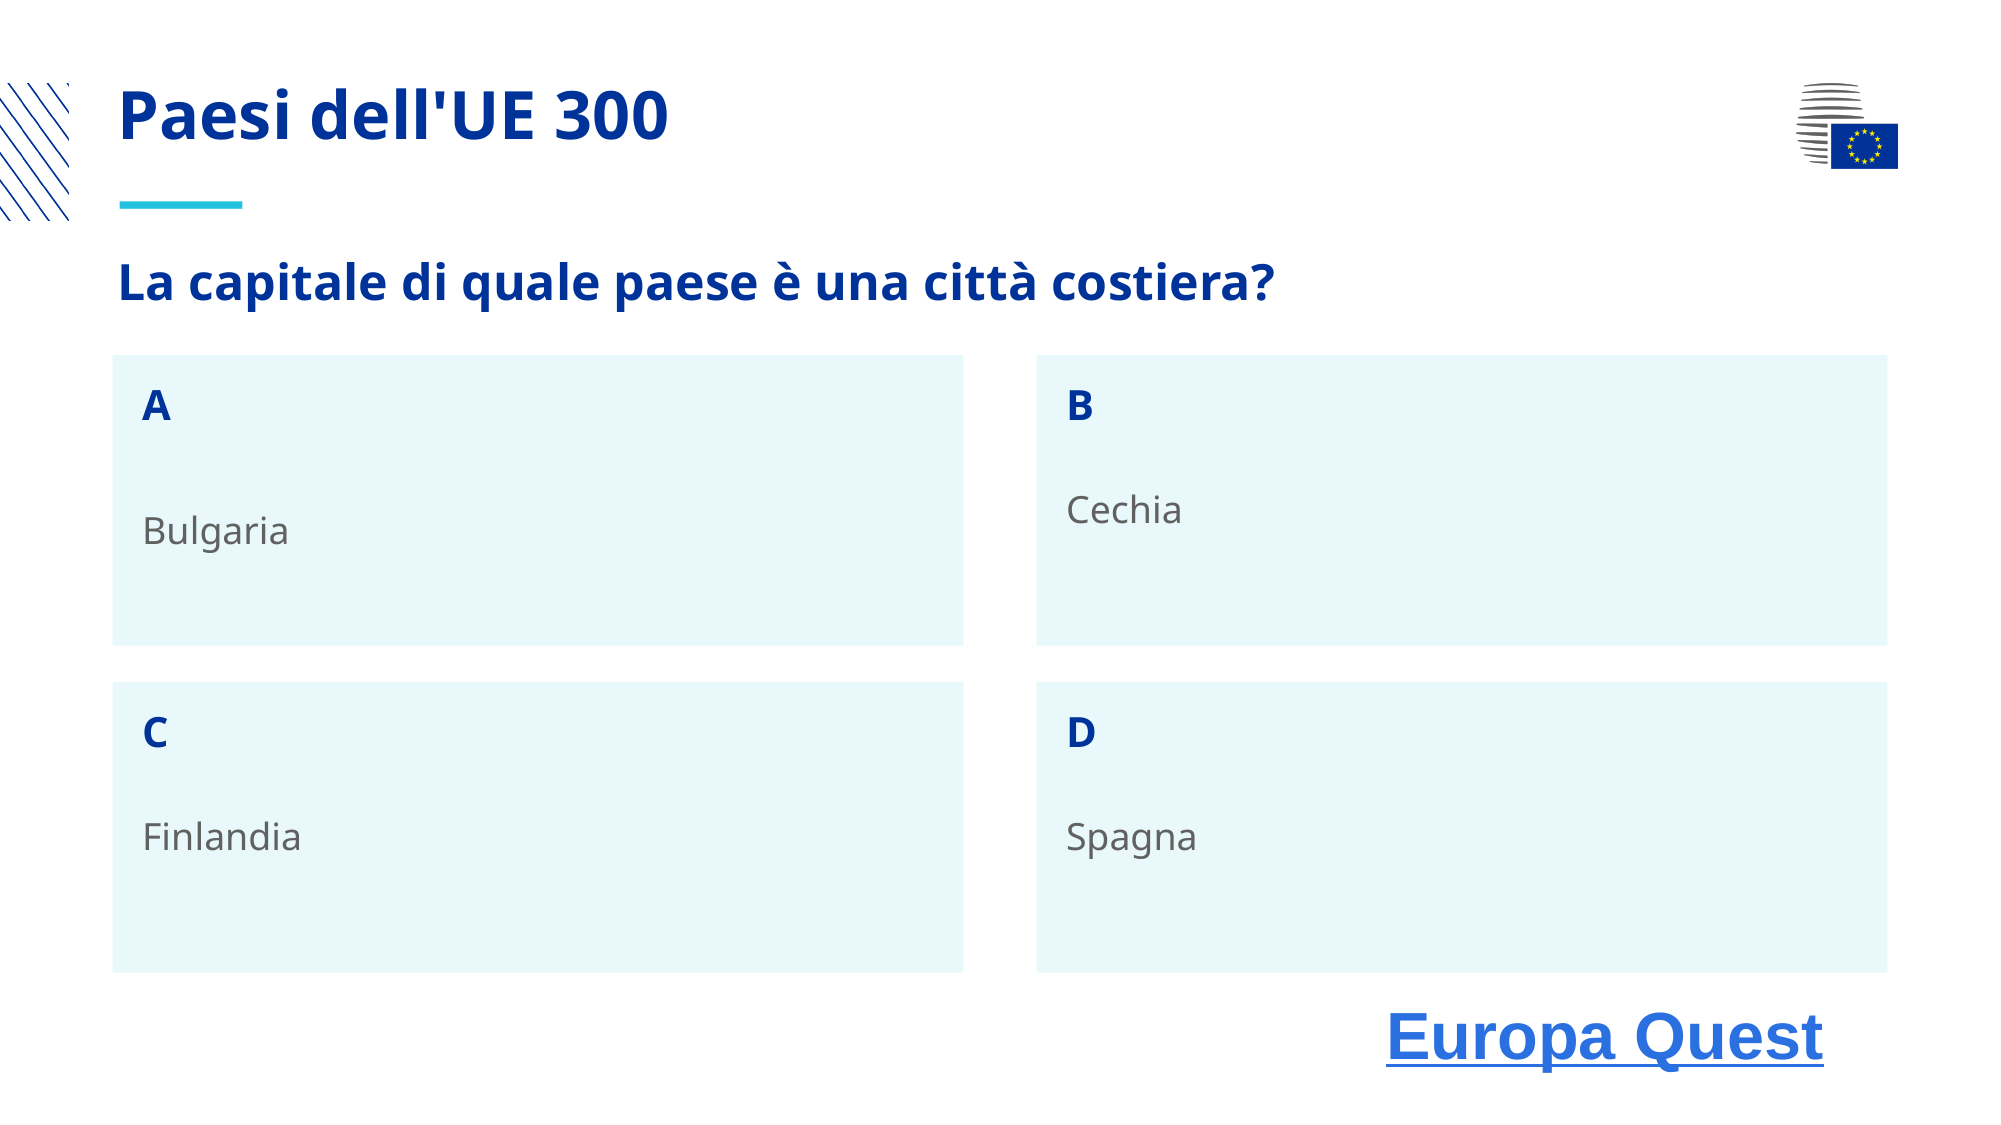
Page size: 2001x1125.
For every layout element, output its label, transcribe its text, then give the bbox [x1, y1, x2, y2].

list B Cechia [1036, 355, 1888, 646]
text_box Europa Quest [1371, 985, 1847, 1097]
list Paesi dell'UE 300 ⸺ La capitale di quale paese è una città costiera? [102, 83, 1776, 325]
list A Bulgaria [112, 355, 964, 646]
picture [1796, 83, 1898, 169]
list D Spagna [1036, 682, 1888, 973]
list C Finlandia [112, 682, 964, 973]
picture [0, 83, 69, 221]
